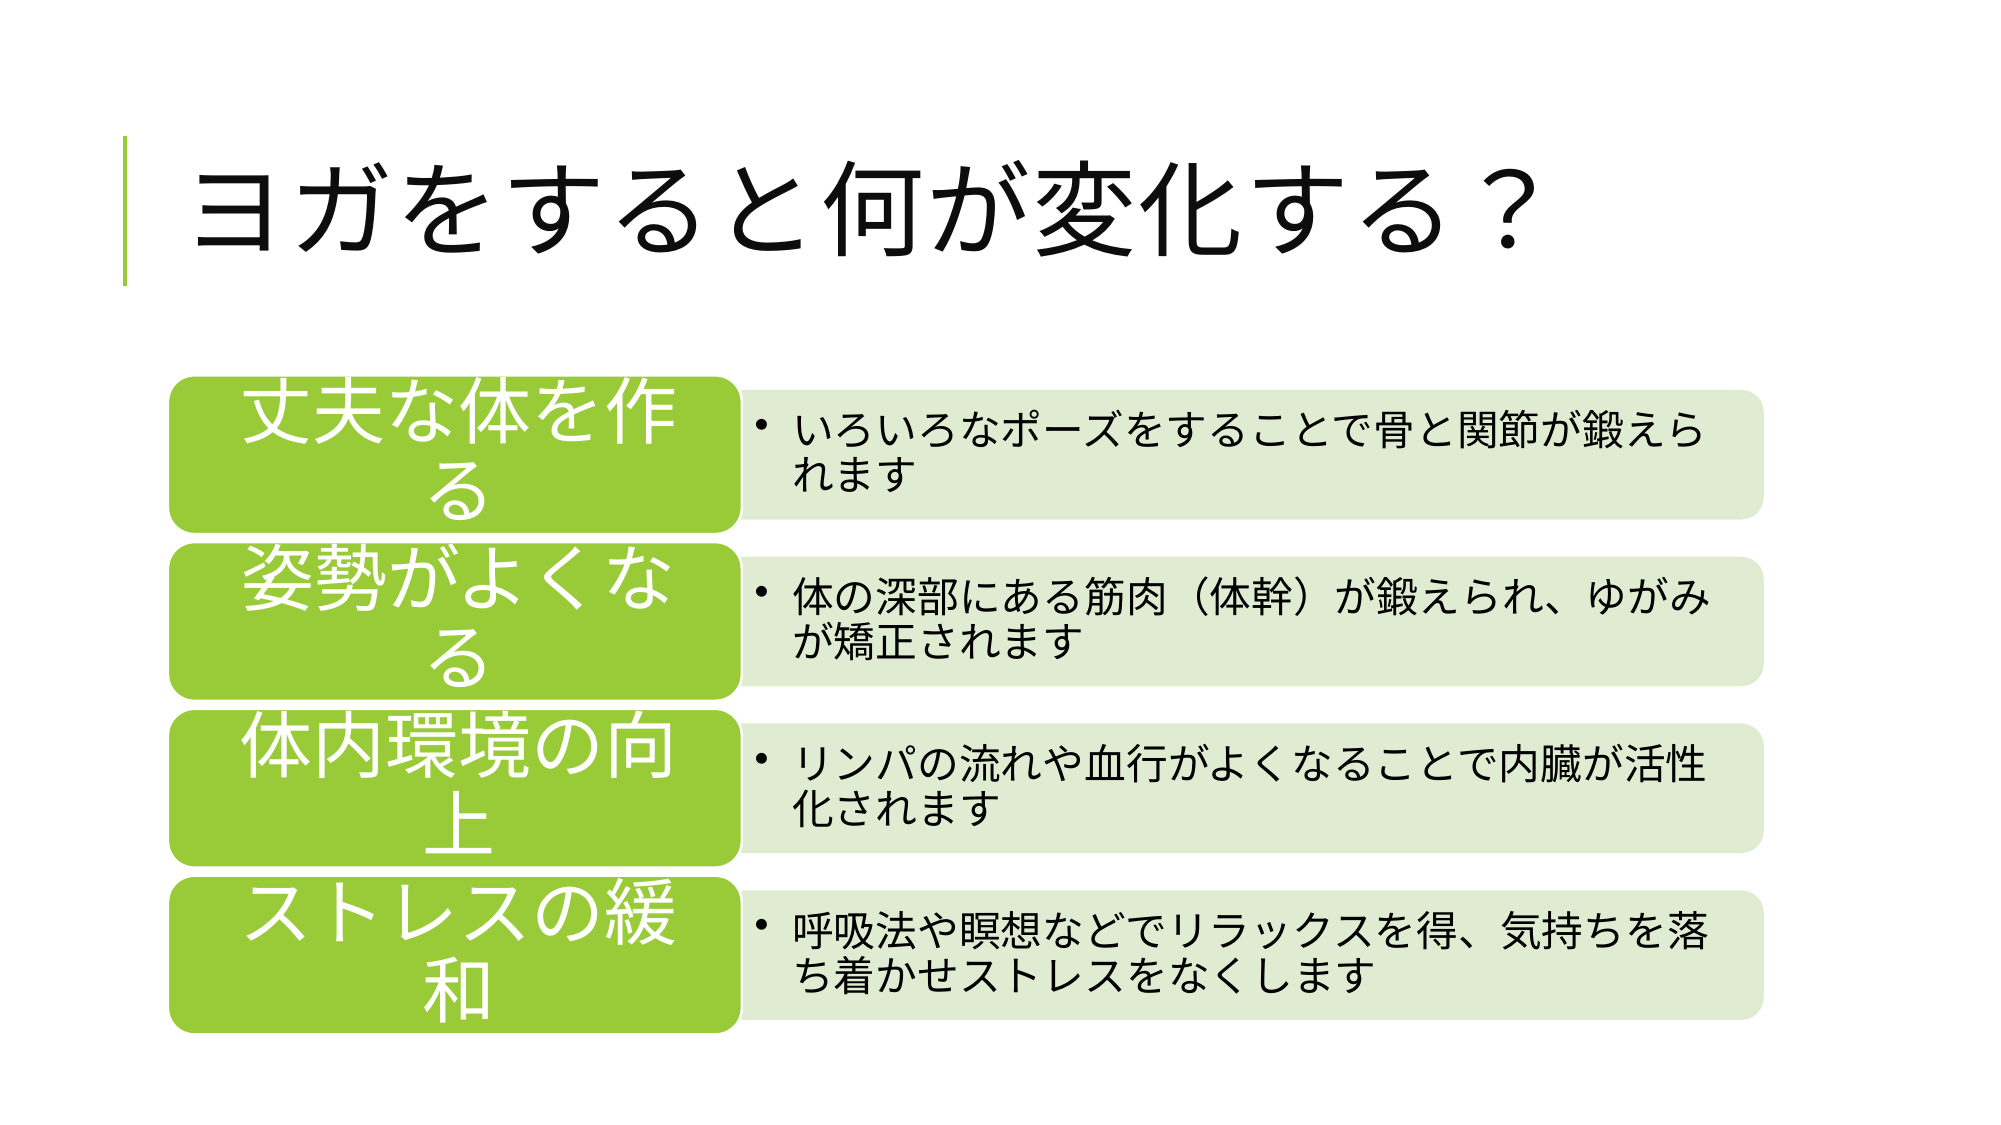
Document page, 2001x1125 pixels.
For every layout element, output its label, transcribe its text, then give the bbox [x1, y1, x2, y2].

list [167, 374, 1763, 1036]
title ヨガをすると何が変化する？ [168, 96, 1763, 342]
